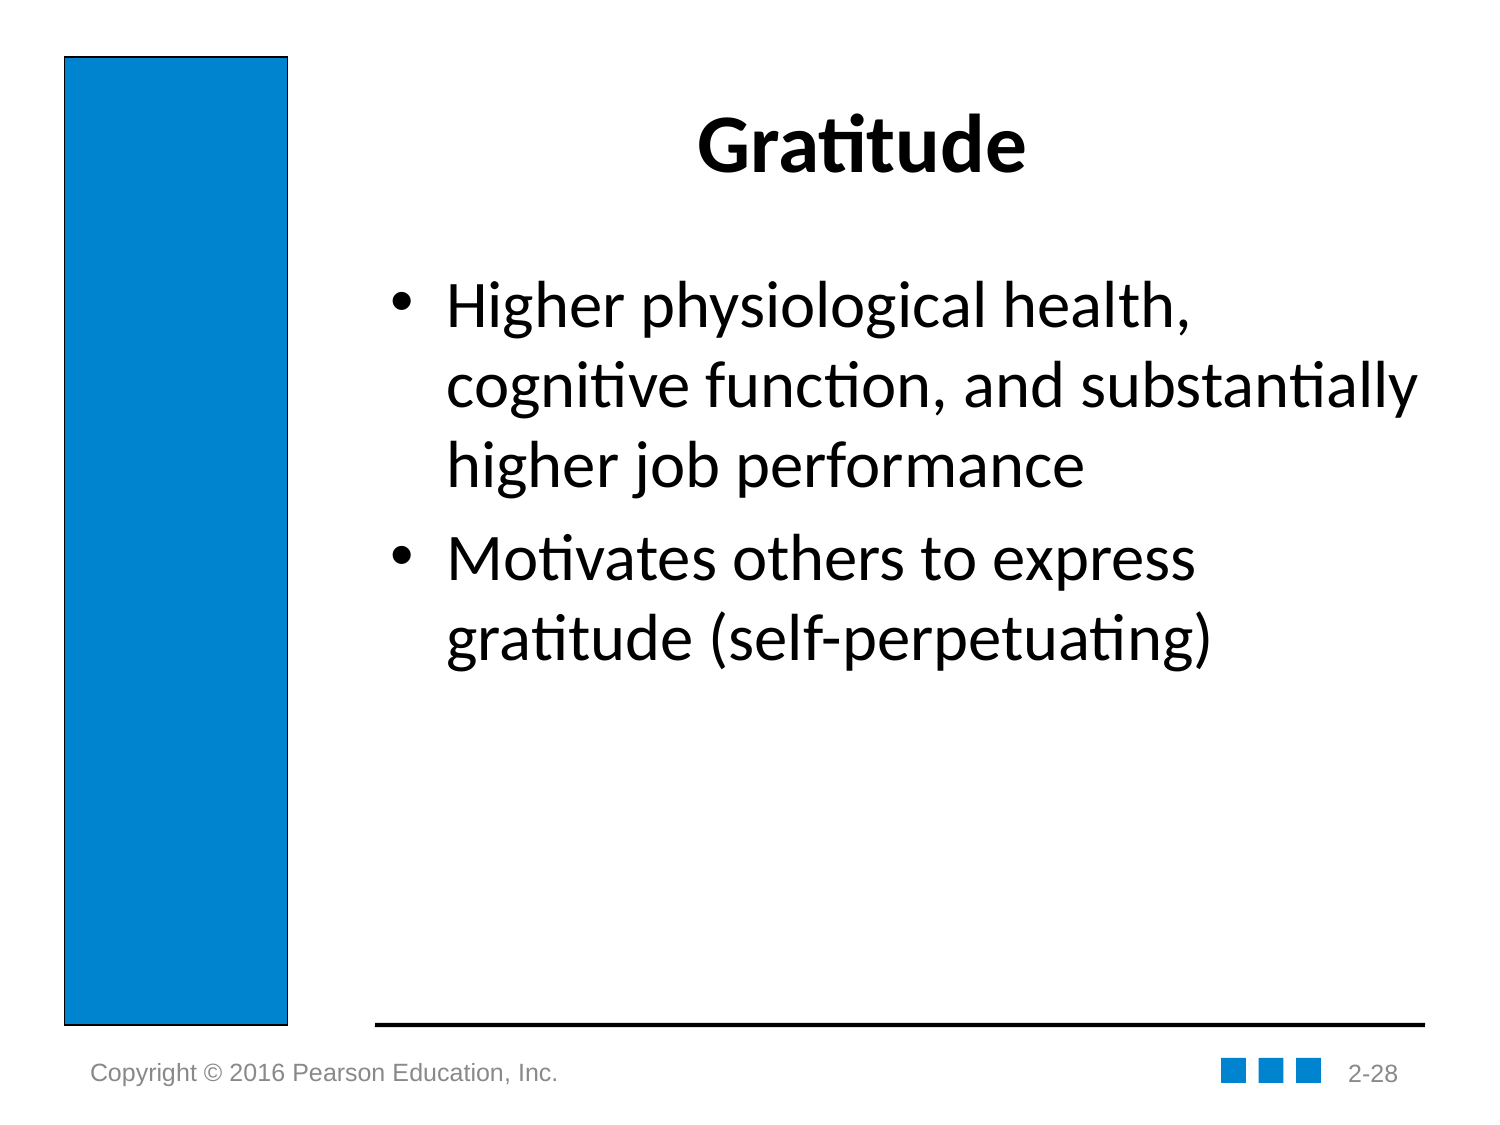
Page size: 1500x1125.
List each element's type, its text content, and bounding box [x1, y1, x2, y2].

text_box [64, 56, 288, 1025]
list Higher physiological health, cognitive function, and substantially higher job performance Motivates others to express gratitude (self-perpetuating) [375, 253, 1463, 941]
text_box Copyright © 2016 Pearson Education, Inc. [75, 1055, 625, 1088]
text_box [1296, 1057, 1321, 1083]
title Gratitude [300, 45, 1425, 233]
text_box 2-28 [1333, 1050, 1421, 1095]
text_box [1221, 1057, 1246, 1083]
text_box [1258, 1057, 1284, 1083]
